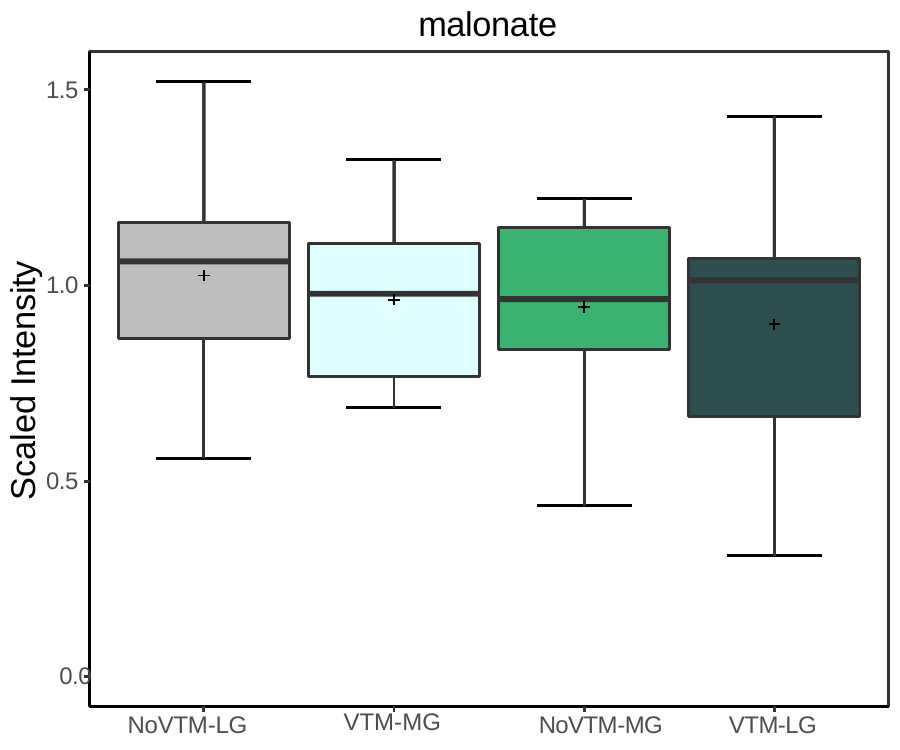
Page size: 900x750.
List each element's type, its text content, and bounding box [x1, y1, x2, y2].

slide_number NoVTM-LG [125, 721, 257, 750]
text_box 0.5 [45, 463, 78, 494]
footer 0.0 [57, 661, 95, 750]
text_box malonate [416, 0, 562, 44]
text_box VTM-MG [341, 721, 443, 736]
text_box 1.5 [44, 72, 78, 103]
text_box NoVTM-MG [536, 721, 670, 738]
text_box 1.0 [45, 267, 78, 299]
text_box VTM-LG [726, 721, 822, 738]
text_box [83, 50, 891, 713]
text_box Scaled Intensity [1, 256, 45, 503]
